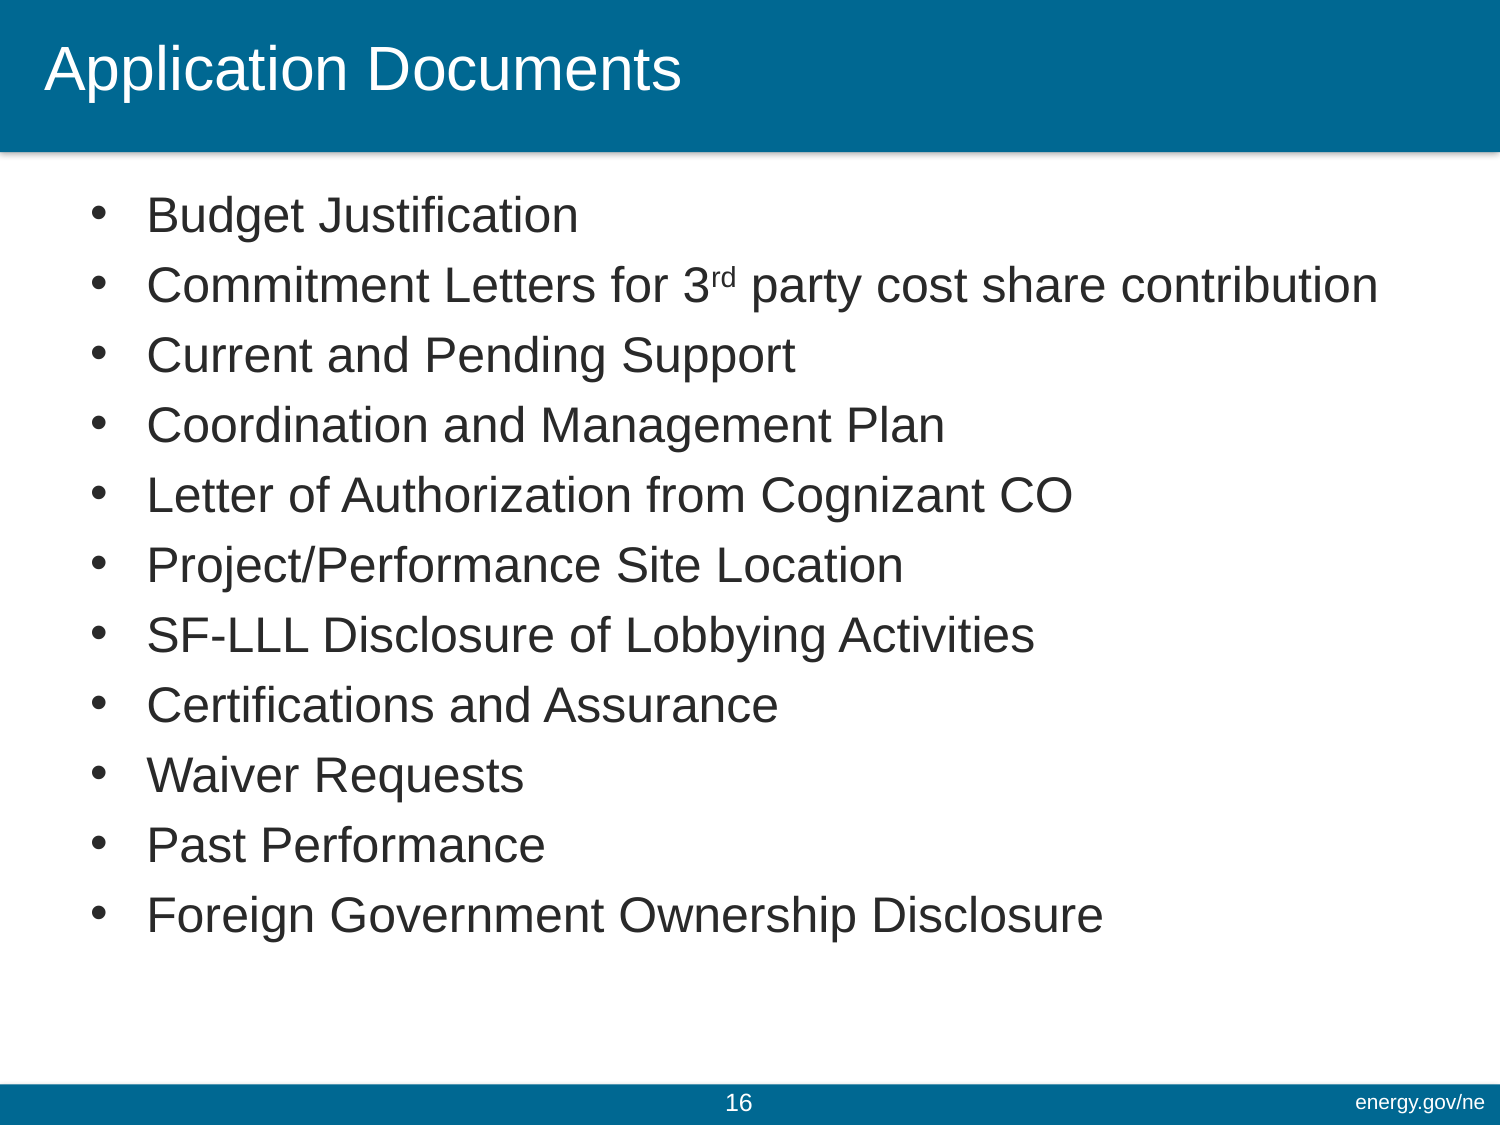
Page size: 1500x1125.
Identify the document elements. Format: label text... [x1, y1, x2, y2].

title Application Documents [28, 0, 1088, 149]
list Budget Justification Commitment Letters for 3rd party cost share contribution Current and Pending Support Coordination and Management Plan Letter of Authorization from Cognizant CO Project/Performance Site Location SF-LLL Disclosure of Lobbying Activities Certifications and Assurance Waiver Requests Past Performance Foreign Government Ownership Disclosure [74, 174, 1426, 1062]
